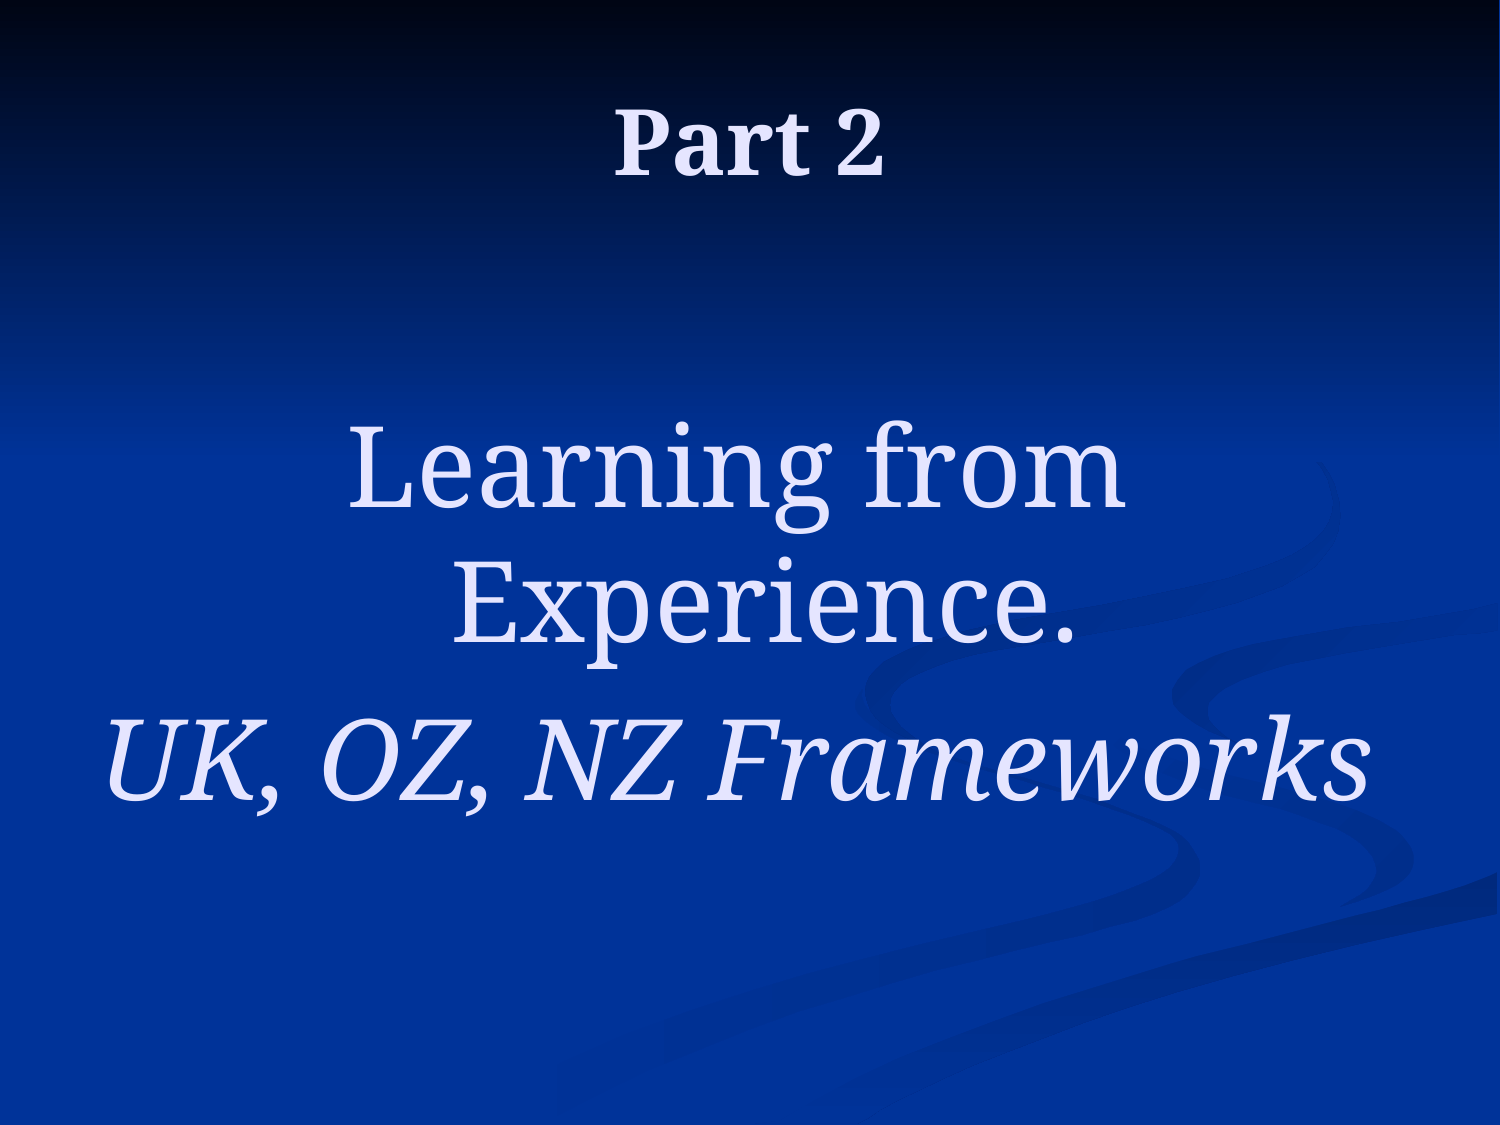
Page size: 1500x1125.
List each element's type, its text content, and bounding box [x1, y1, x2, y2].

title Part 2 [74, 44, 1426, 233]
list Learning from Experience. UK, OZ, NZ Frameworks [62, 387, 1413, 913]
